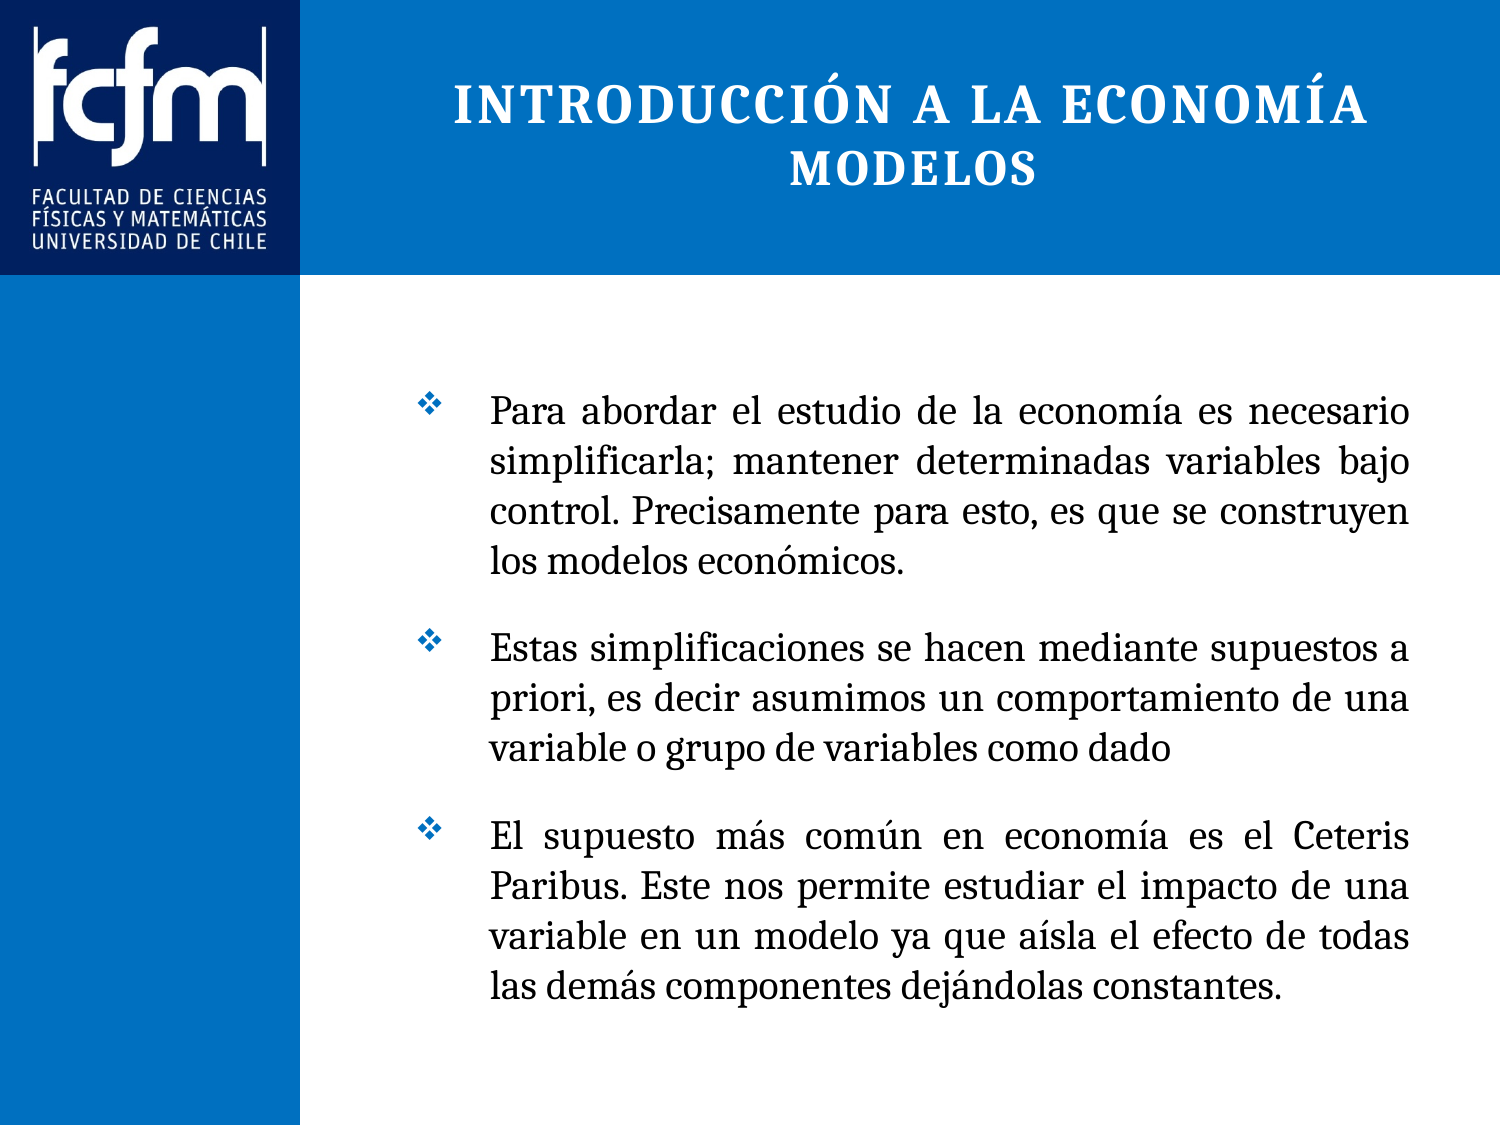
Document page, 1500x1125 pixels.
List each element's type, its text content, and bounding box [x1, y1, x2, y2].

picture [29, 18, 272, 254]
title Introducción a la economía Modelos [399, 37, 1425, 225]
list Para abordar el estudio de la economía es necesario simplificarla; mantener determinadas variables bajo control. Precisamente para esto, es que se construyen los modelos económicos. Estas simplificaciones se hacen mediante supuestos a priori, es decir asumimos un comportamiento de una variable o grupo de variables como dado El supuesto más común en economía es el Ceteris Paribus. Este nos permite estudiar el impacto de una variable en un modelo ya que aísla el efecto de todas las demás componentes dejándolas constantes. [399, 375, 1425, 1005]
